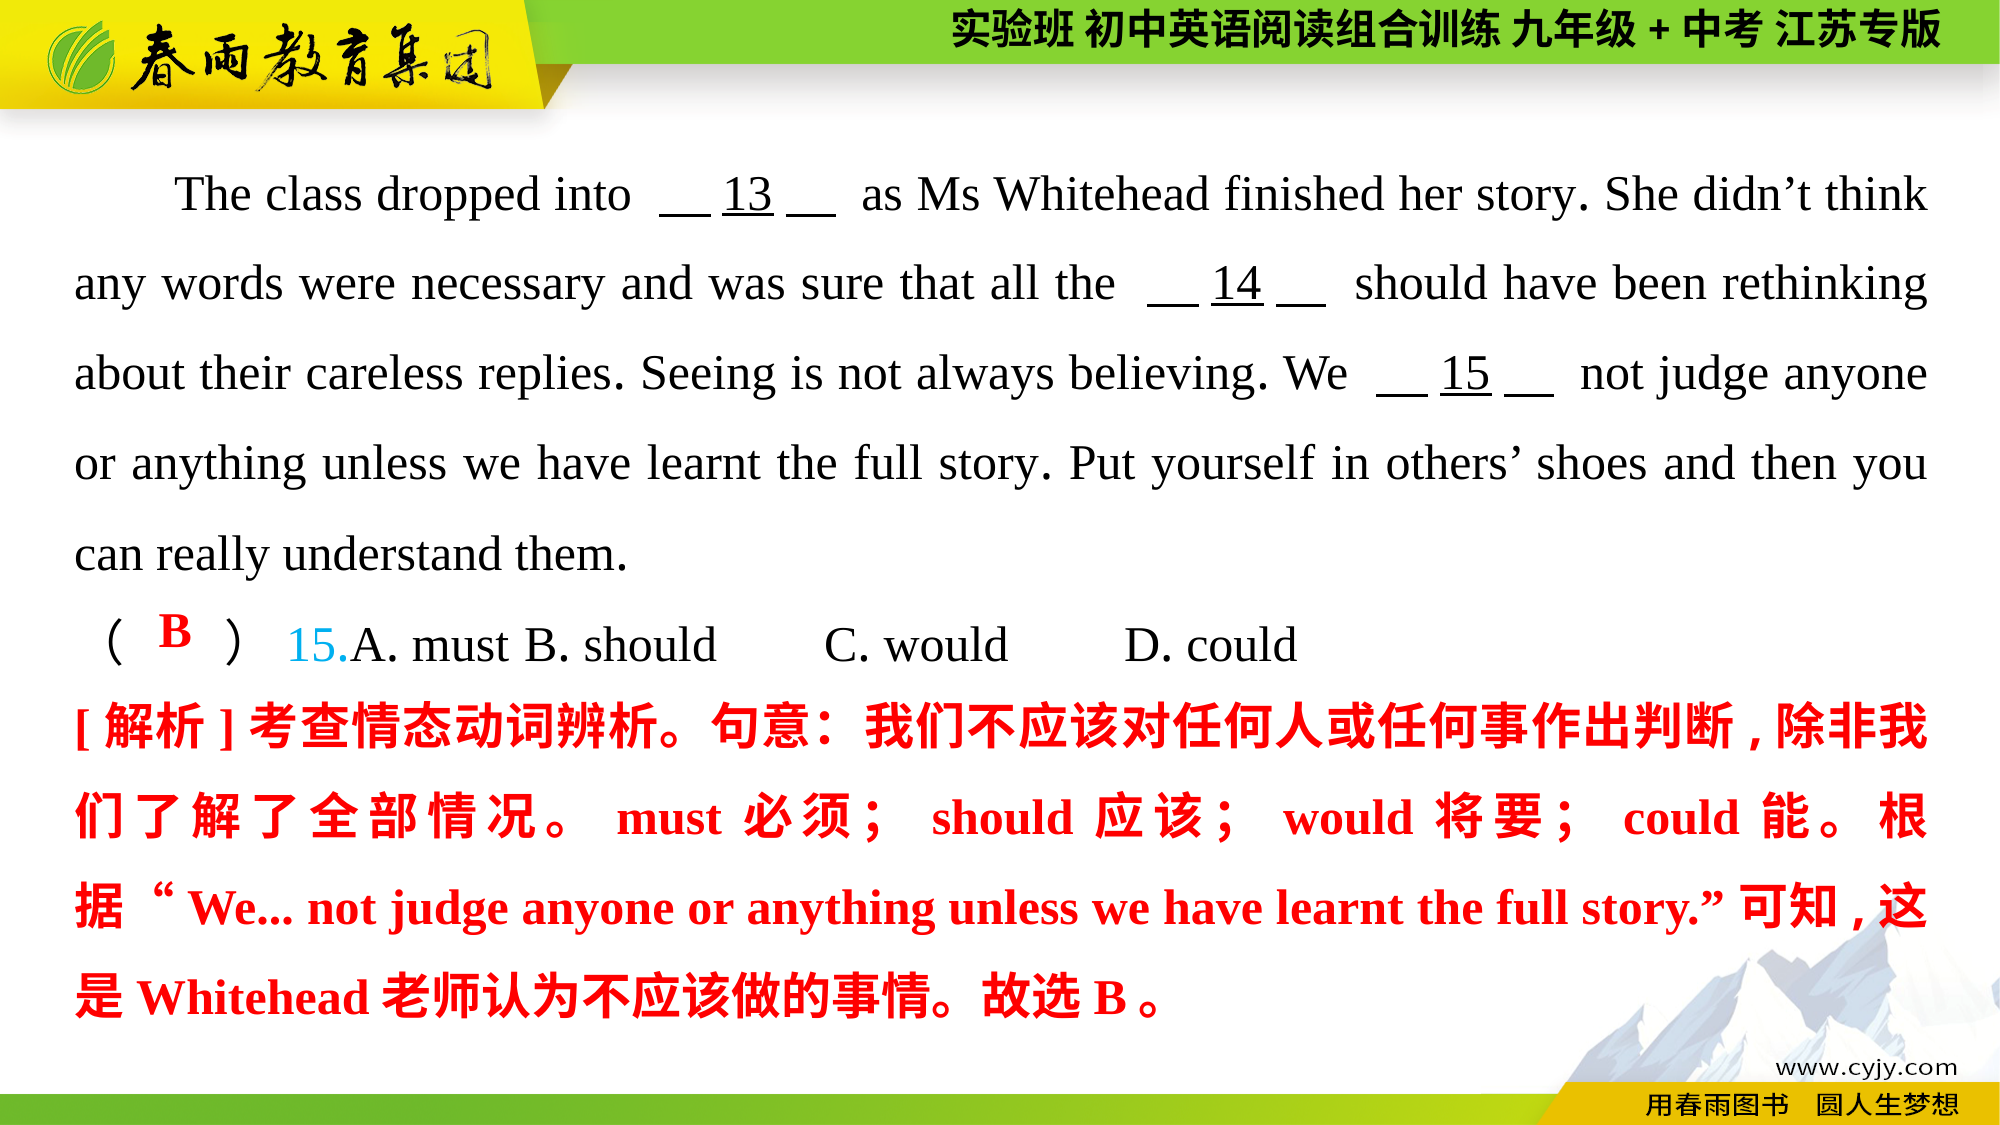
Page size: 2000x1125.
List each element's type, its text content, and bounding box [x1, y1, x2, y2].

text_box B [143, 590, 207, 656]
list The class dropped into 13 as Ms Whitehead finished her story. She didn’t think any words were necessary and was sure that all the 14 should have been rethinking about their careless replies. Seeing is not always believing. We 15 not judge anyone or anything unless we have learnt the full story. Put yourself in others’ shoes and then you can really understand them. [59, 122, 1944, 574]
picture [0, 0, 2000, 1125]
text_box [解析]考查情态动词辨析。句意：我们不应该对任何人或任何事作出判断,除非我们了解了全部情况。must必须；should应该；would将要；could能。根据“We... not judge anyone or anything unless we have learnt the full story.”可知,这是Whitehead老师认为不应该做的事情。故选B。 [59, 656, 1944, 1032]
text_box （ ）15.A. must B. should C. would D. could [59, 574, 1944, 656]
